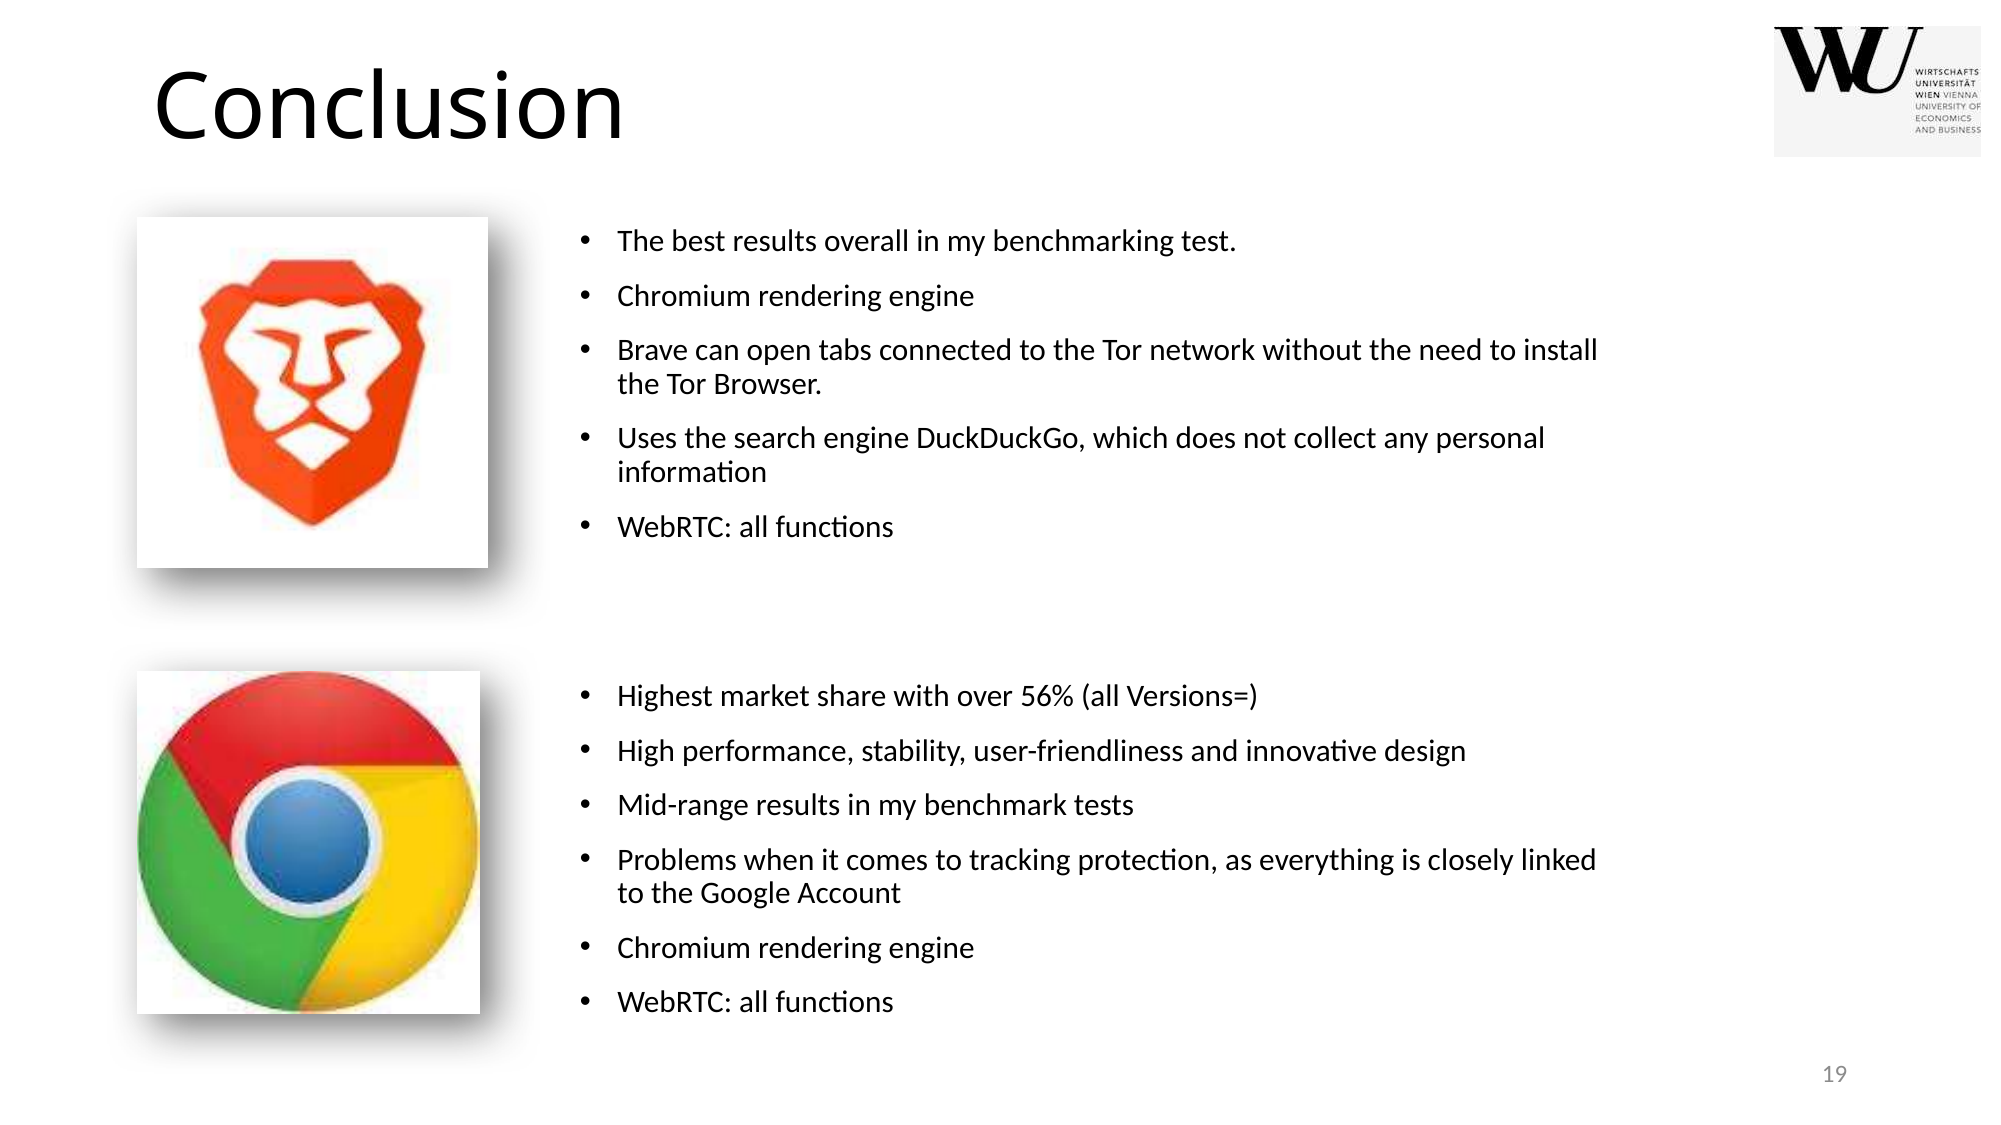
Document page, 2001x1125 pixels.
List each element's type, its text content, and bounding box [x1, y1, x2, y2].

picture [137, 671, 480, 1014]
picture [137, 217, 488, 568]
slide_number 19 [1412, 1042, 1863, 1103]
title Conclusion [137, 0, 1863, 218]
picture [1774, 26, 1981, 157]
text_box Highest market share with over 56% (all Versions=) High performance, stability, user-friendliness and innovative design Mid-range results in my benchmark tests Problems when it comes to tracking protection, as everything is closely linked to the Google Account Chromium rendering engine WebRTC: all functions [564, 672, 1638, 1100]
list The best results overall in my benchmarking test. Chromium rendering engine Brave can open tabs connected to the Tor network without the need to install the Tor Browser. Uses the search engine DuckDuckGo, which does not collect any personal information WebRTC: all functions [564, 217, 1638, 568]
